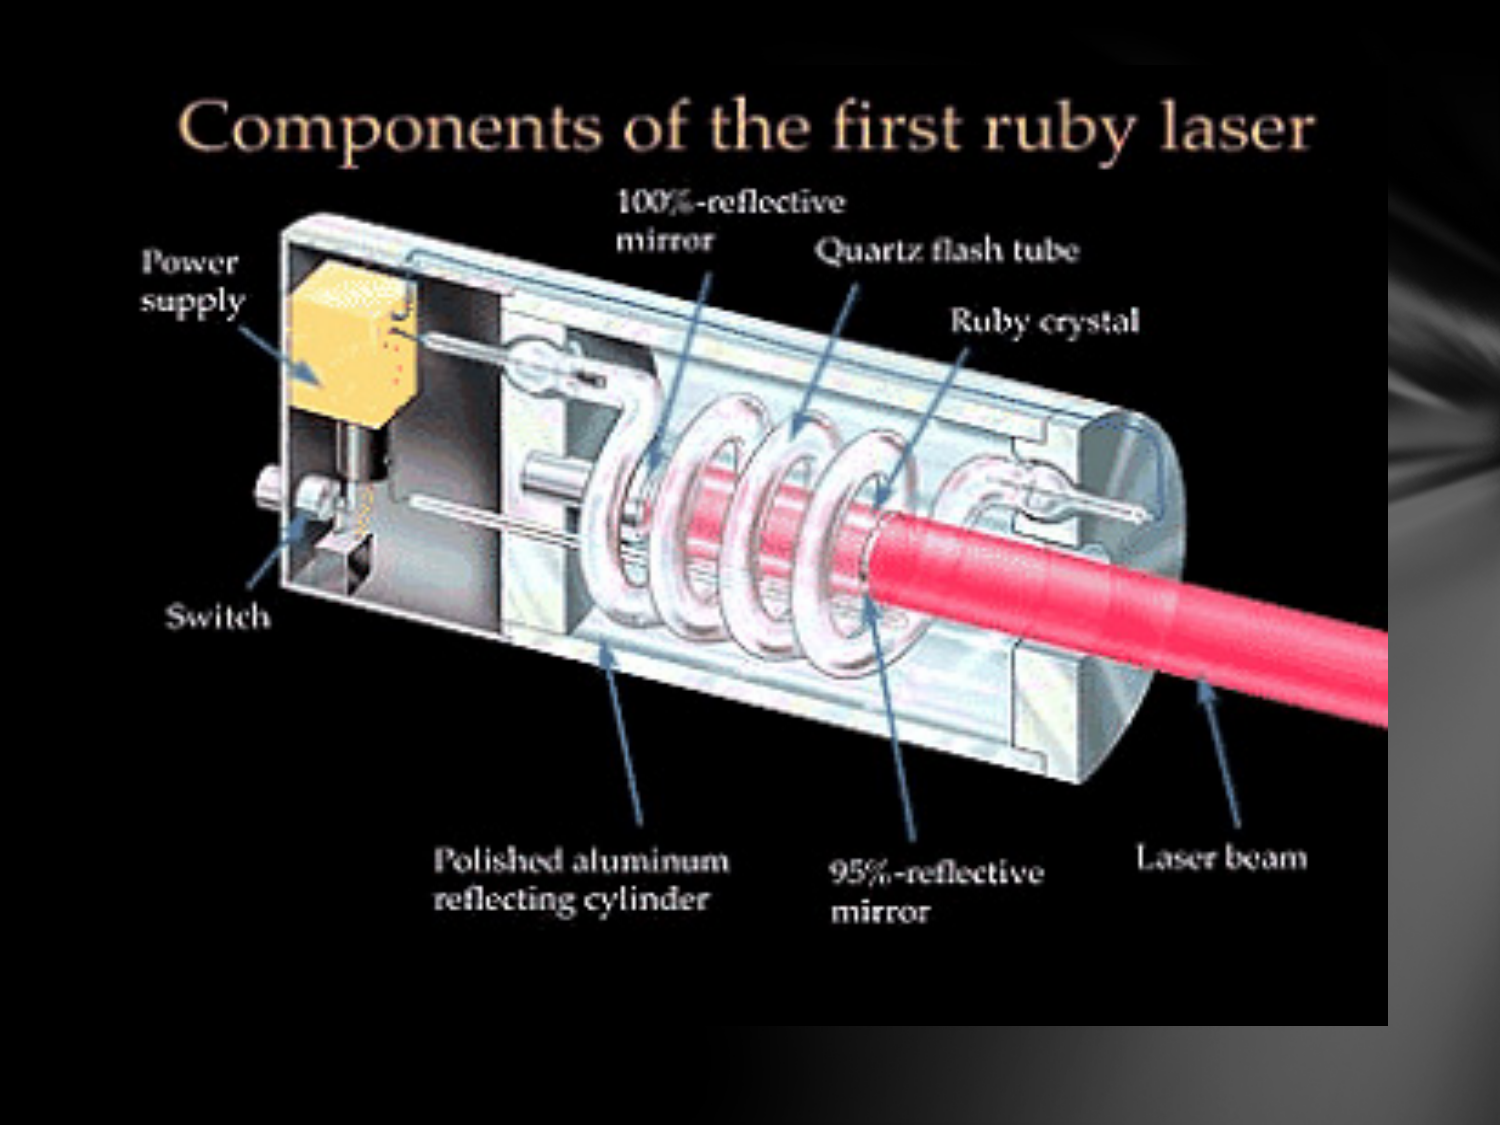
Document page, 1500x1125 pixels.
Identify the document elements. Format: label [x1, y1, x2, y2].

list [112, 64, 1388, 1026]
